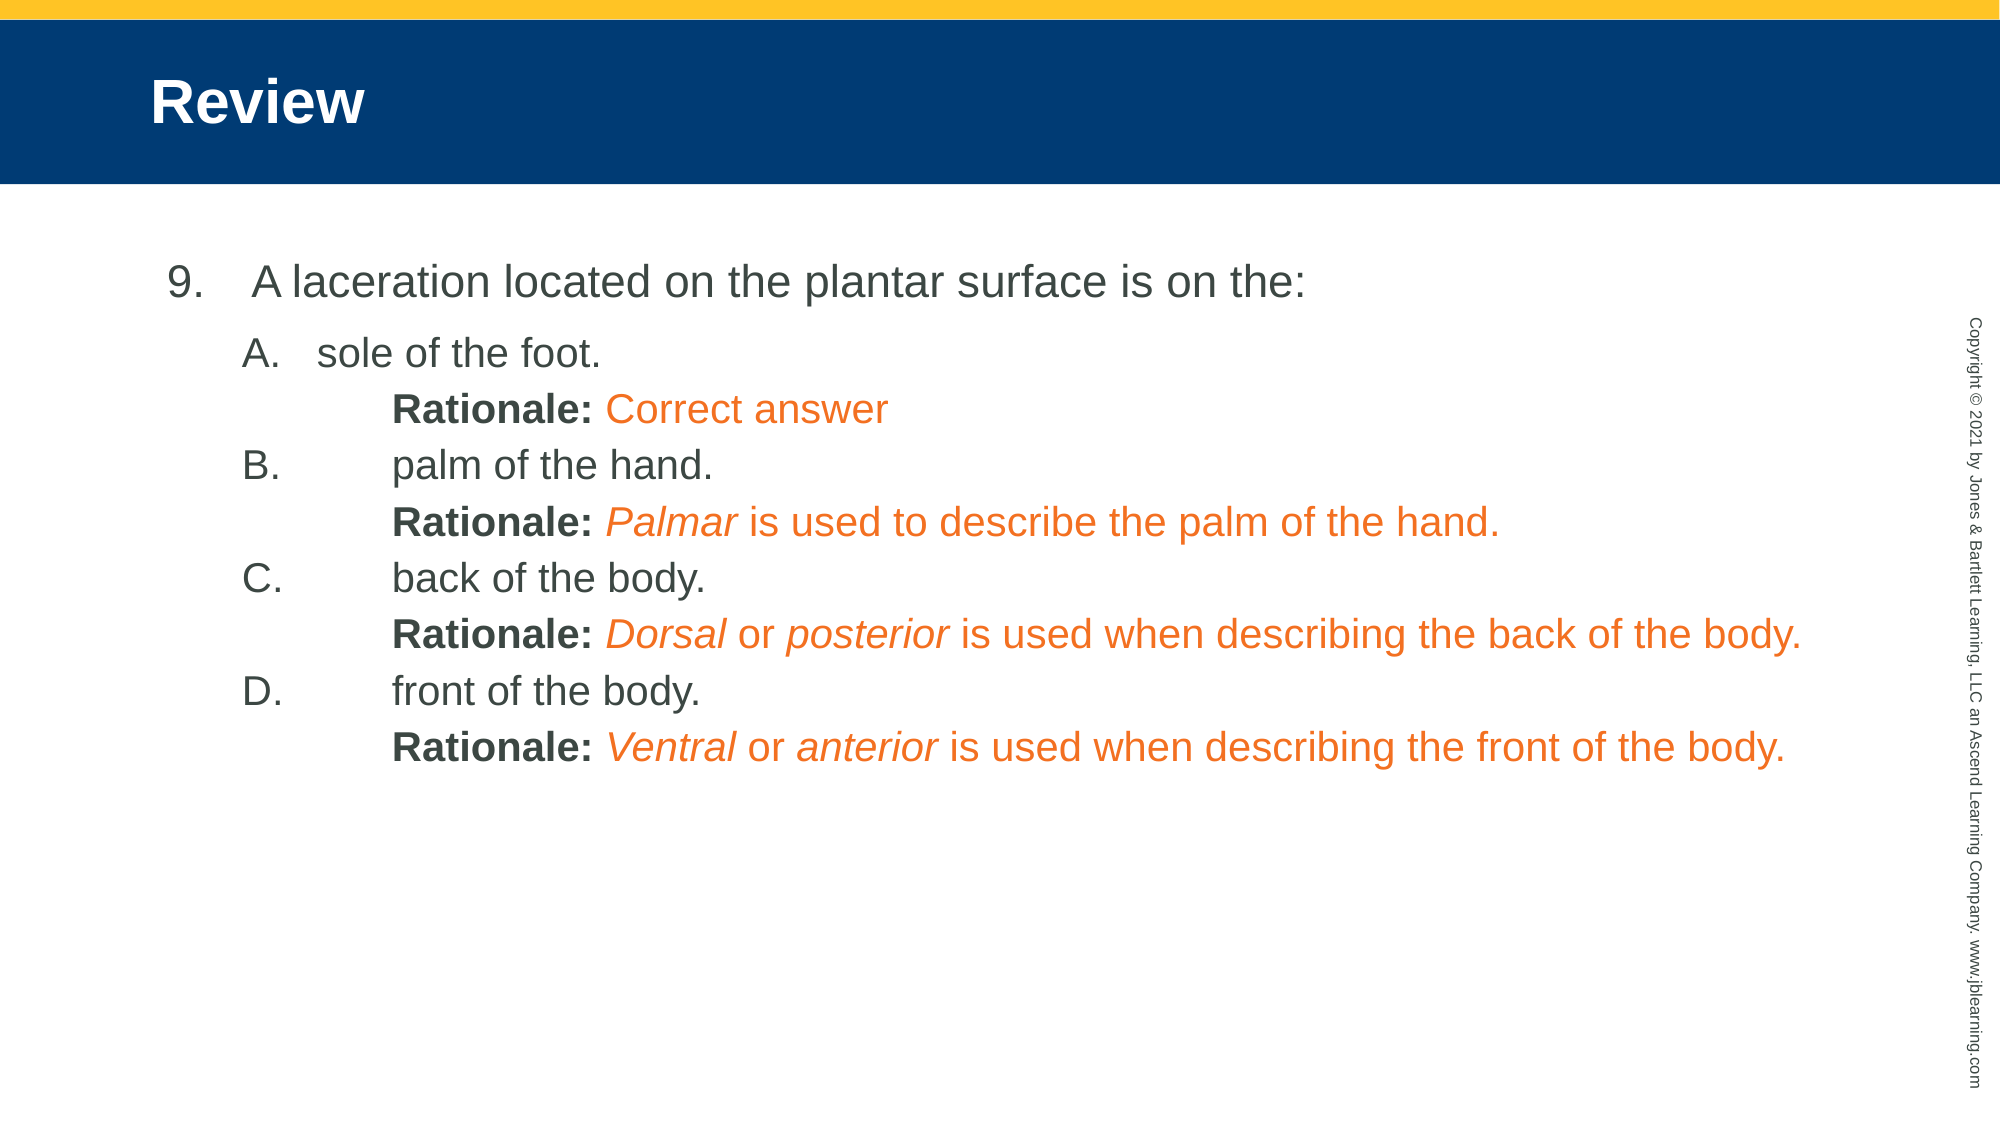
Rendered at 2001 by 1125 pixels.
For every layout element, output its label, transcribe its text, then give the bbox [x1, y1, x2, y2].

title Review [0, 19, 2000, 185]
list A laceration located on the plantar surface is on the: sole of the foot. Rationale: Correct answer B. palm of the hand. Rationale: Palmar is used to describe the palm of the hand. C. back of the body. Rationale: Dorsal or posterior is used when describing the back of the body. D. front of the body. Rationale: Ventral or anterior is used when describing the front of the body. [151, 244, 1840, 1016]
